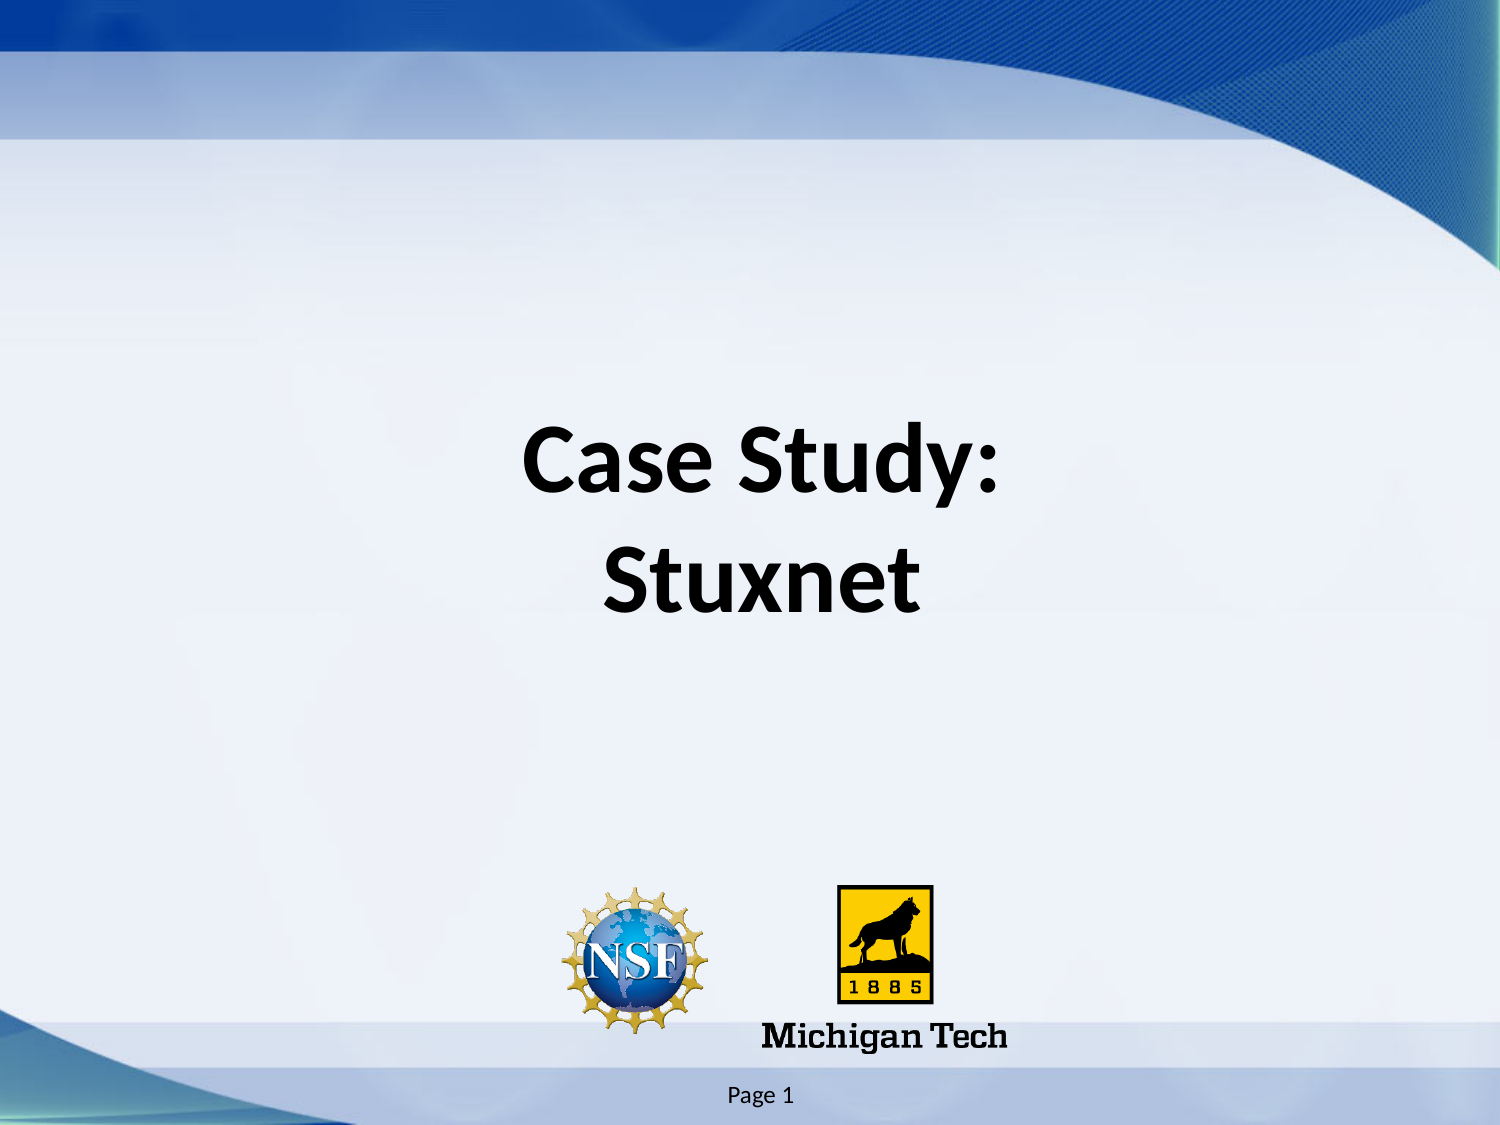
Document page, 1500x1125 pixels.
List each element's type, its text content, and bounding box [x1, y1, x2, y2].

title Case Study: Stuxnet [125, 249, 1400, 776]
picture [0, 0, 1500, 1125]
